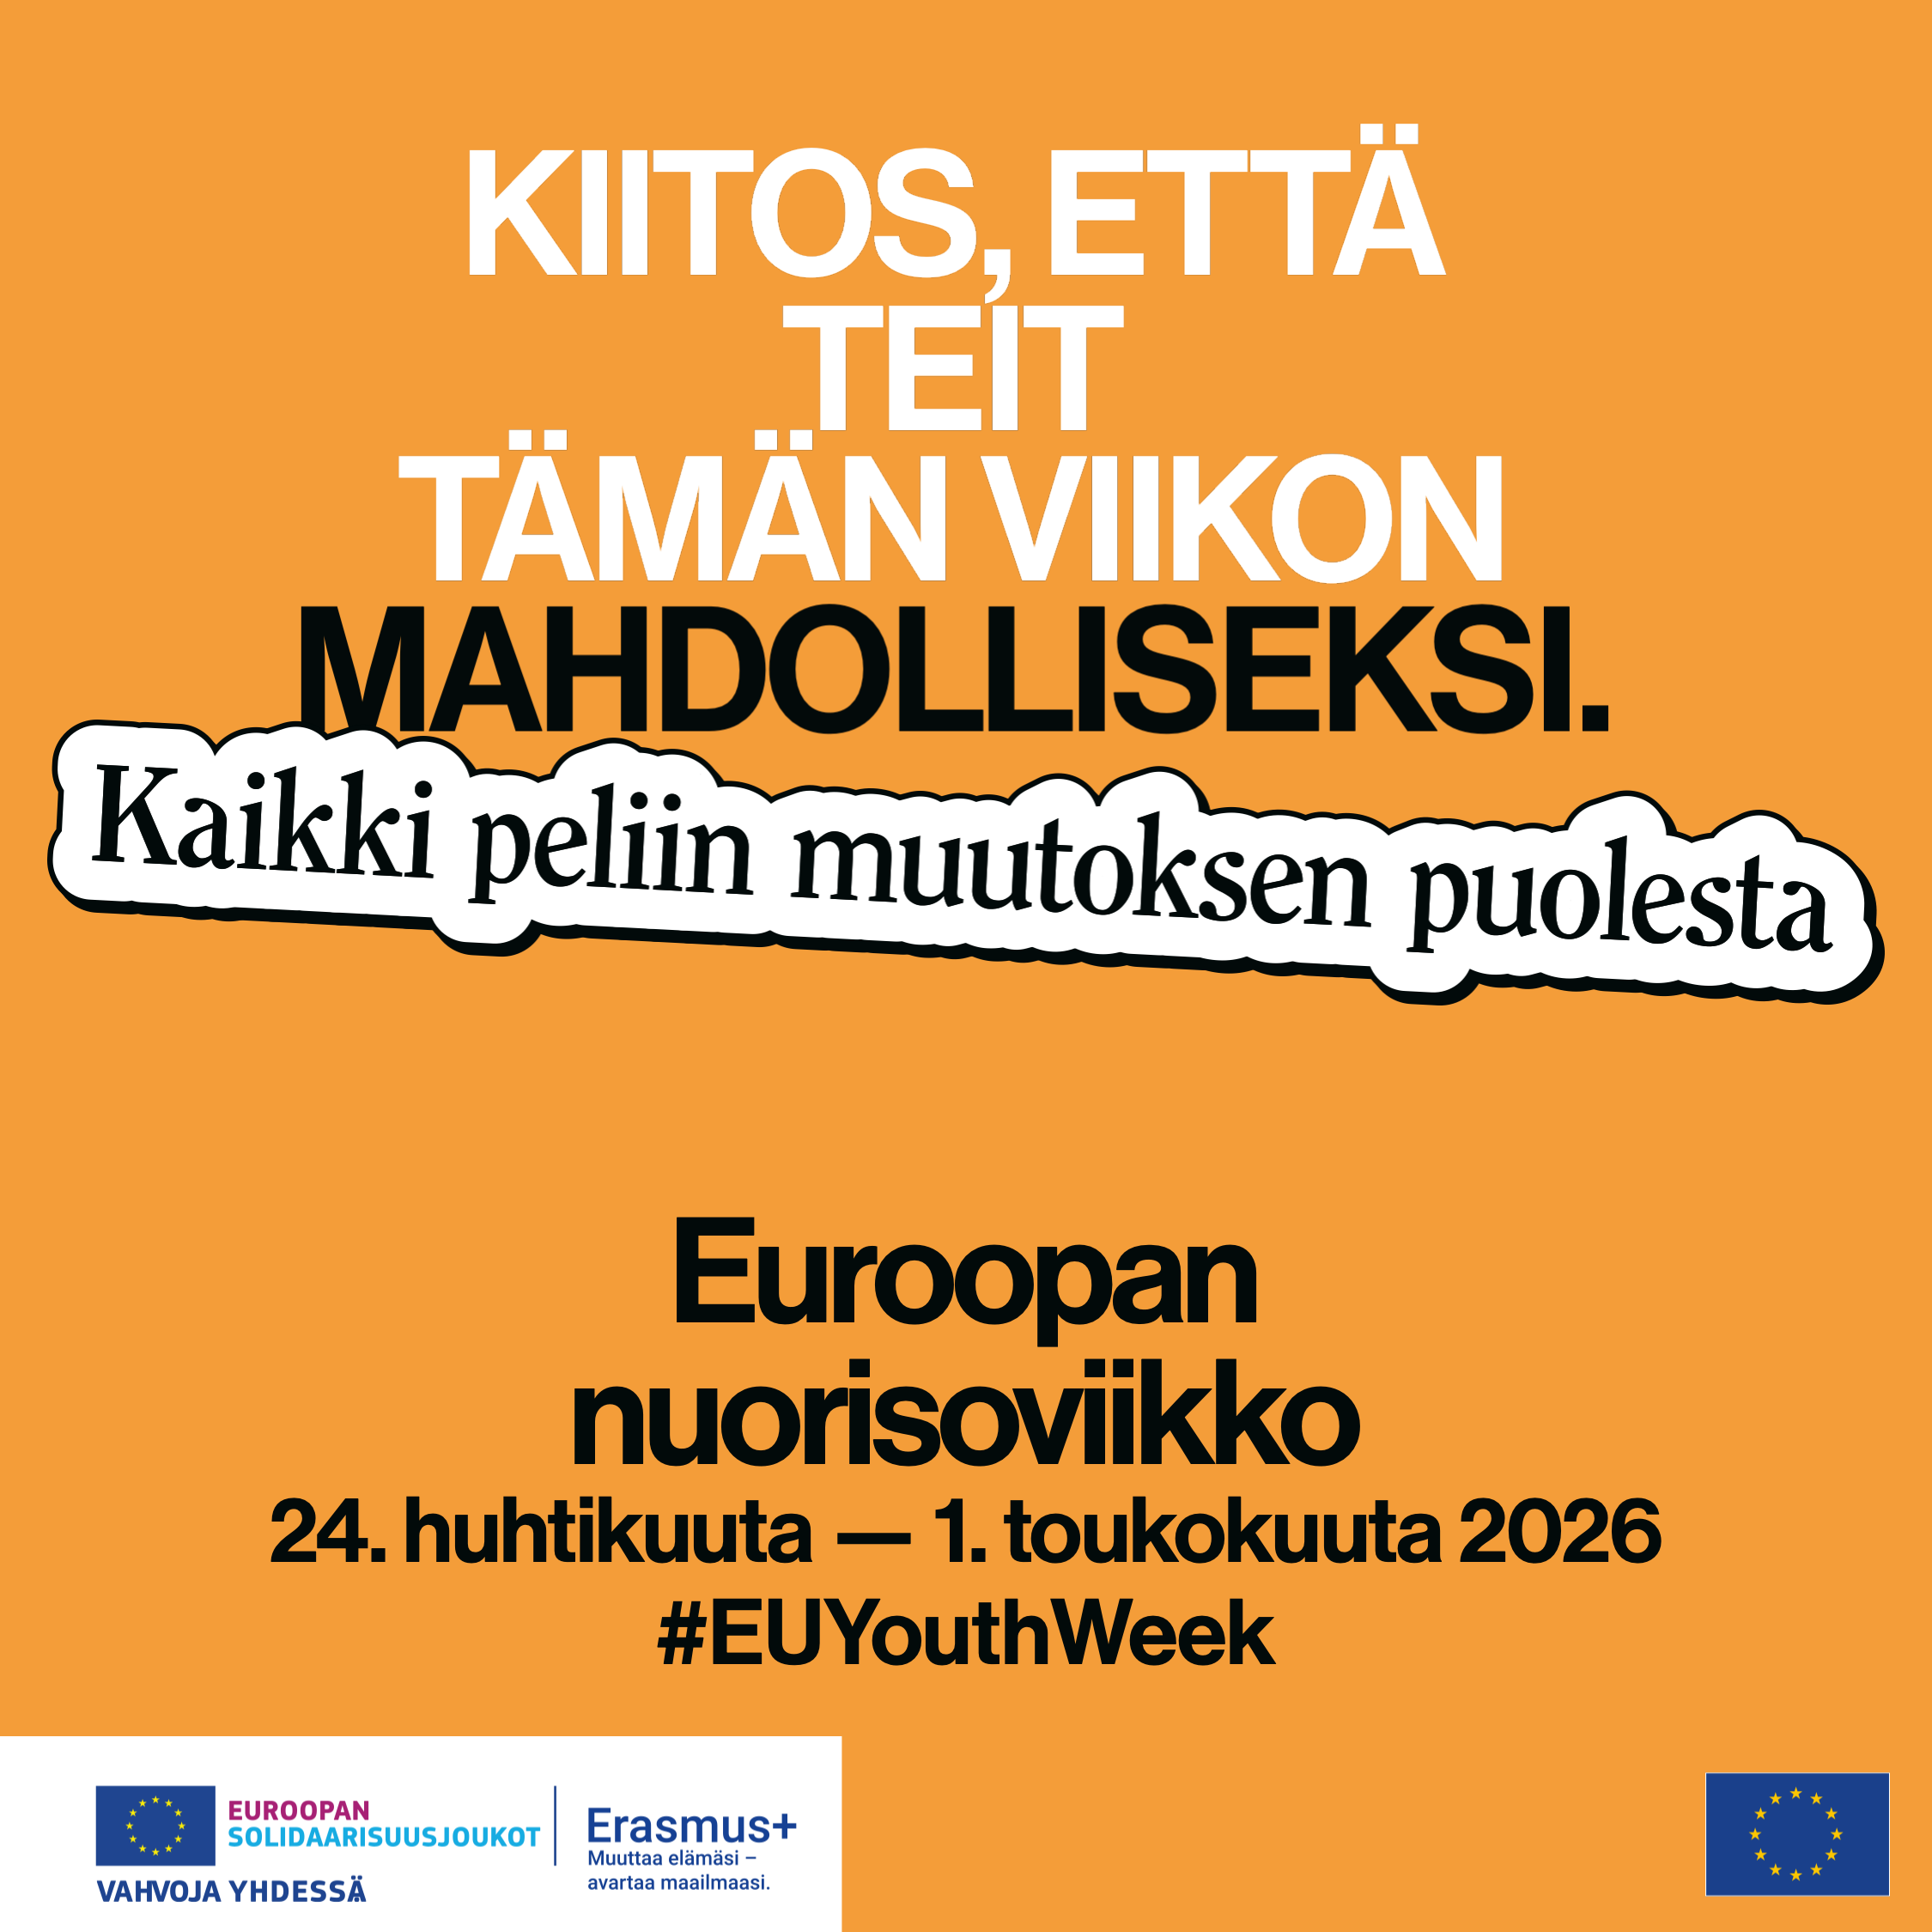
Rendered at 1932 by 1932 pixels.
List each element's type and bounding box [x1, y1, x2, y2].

picture [0, 1736, 1891, 1932]
picture [47, 124, 1885, 1688]
